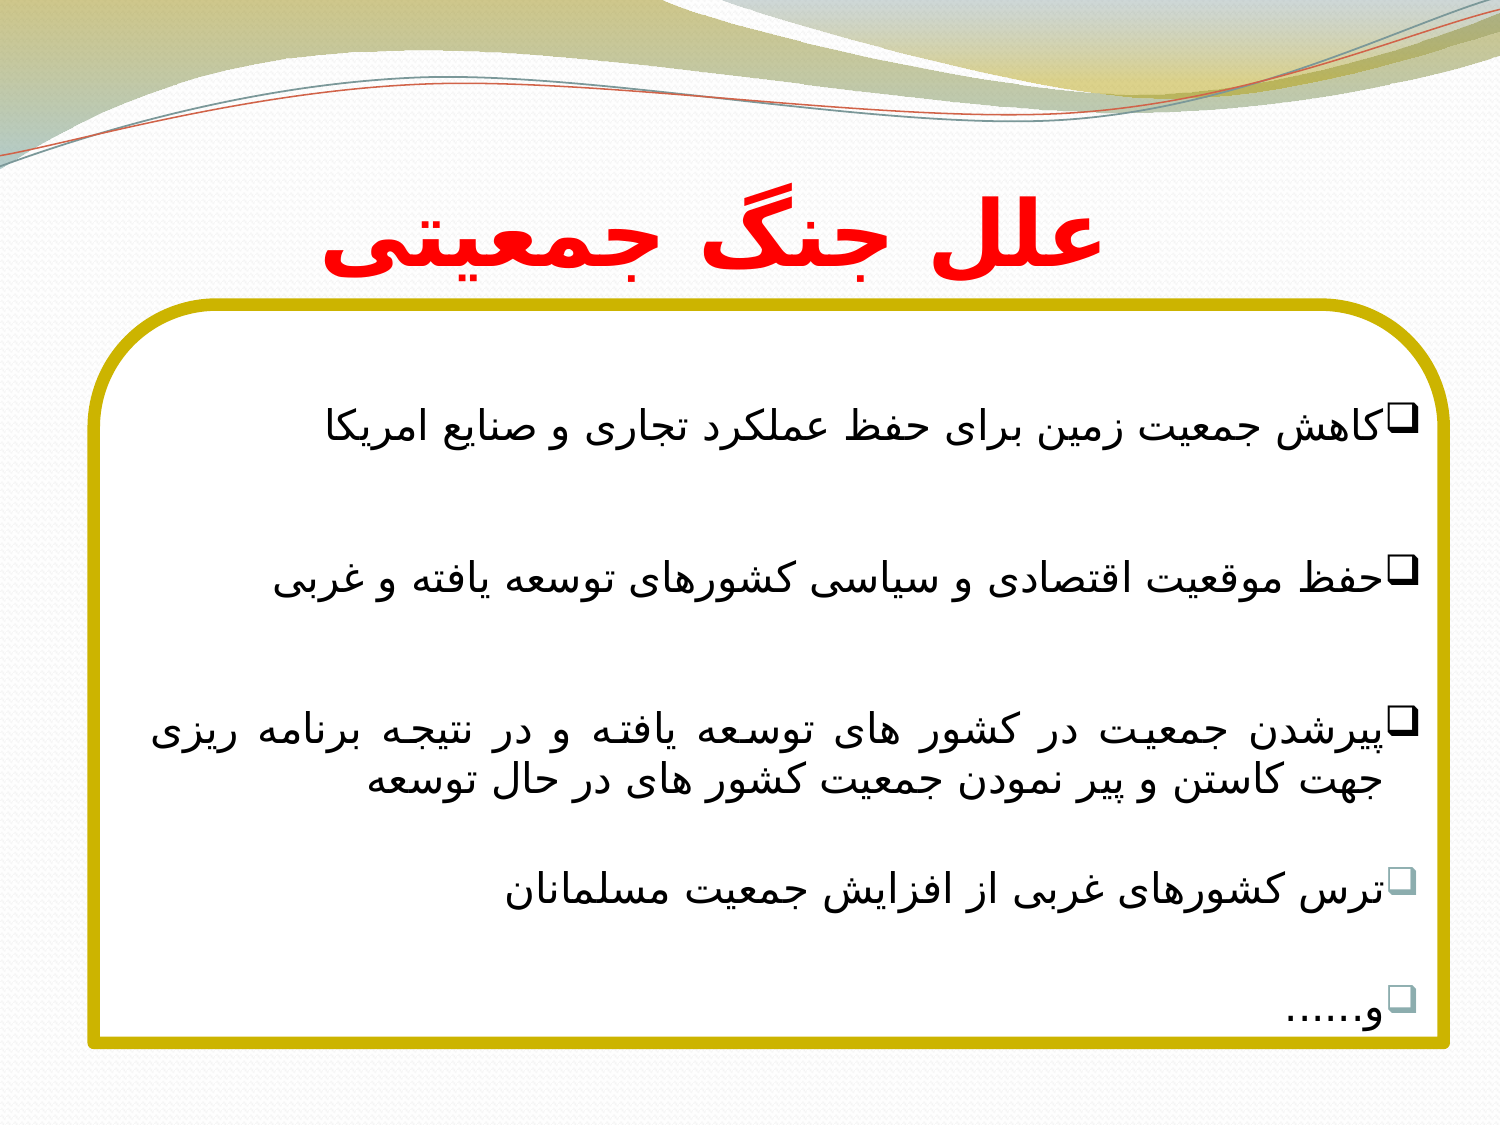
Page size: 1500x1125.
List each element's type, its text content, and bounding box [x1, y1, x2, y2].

title علل جنگ جمعیتی [292, 88, 1137, 285]
text_box کاهش جمعیت زمین برای حفظ عملکرد تجاری و صنایع امریکا حفظ موقعیت اقتصادی و سیاسی کشورهای توسعه یافته و غربی پیرشدن جمعیت در کشور های توسعه یافته و در نتیجه برنامه ریزی جهت کاستن و پیر نمودن جمعیت کشور های در حال توسعه ترس کشورهای غربی از افزایش جمعیت مسلمانان و...... [91, 302, 1446, 1046]
